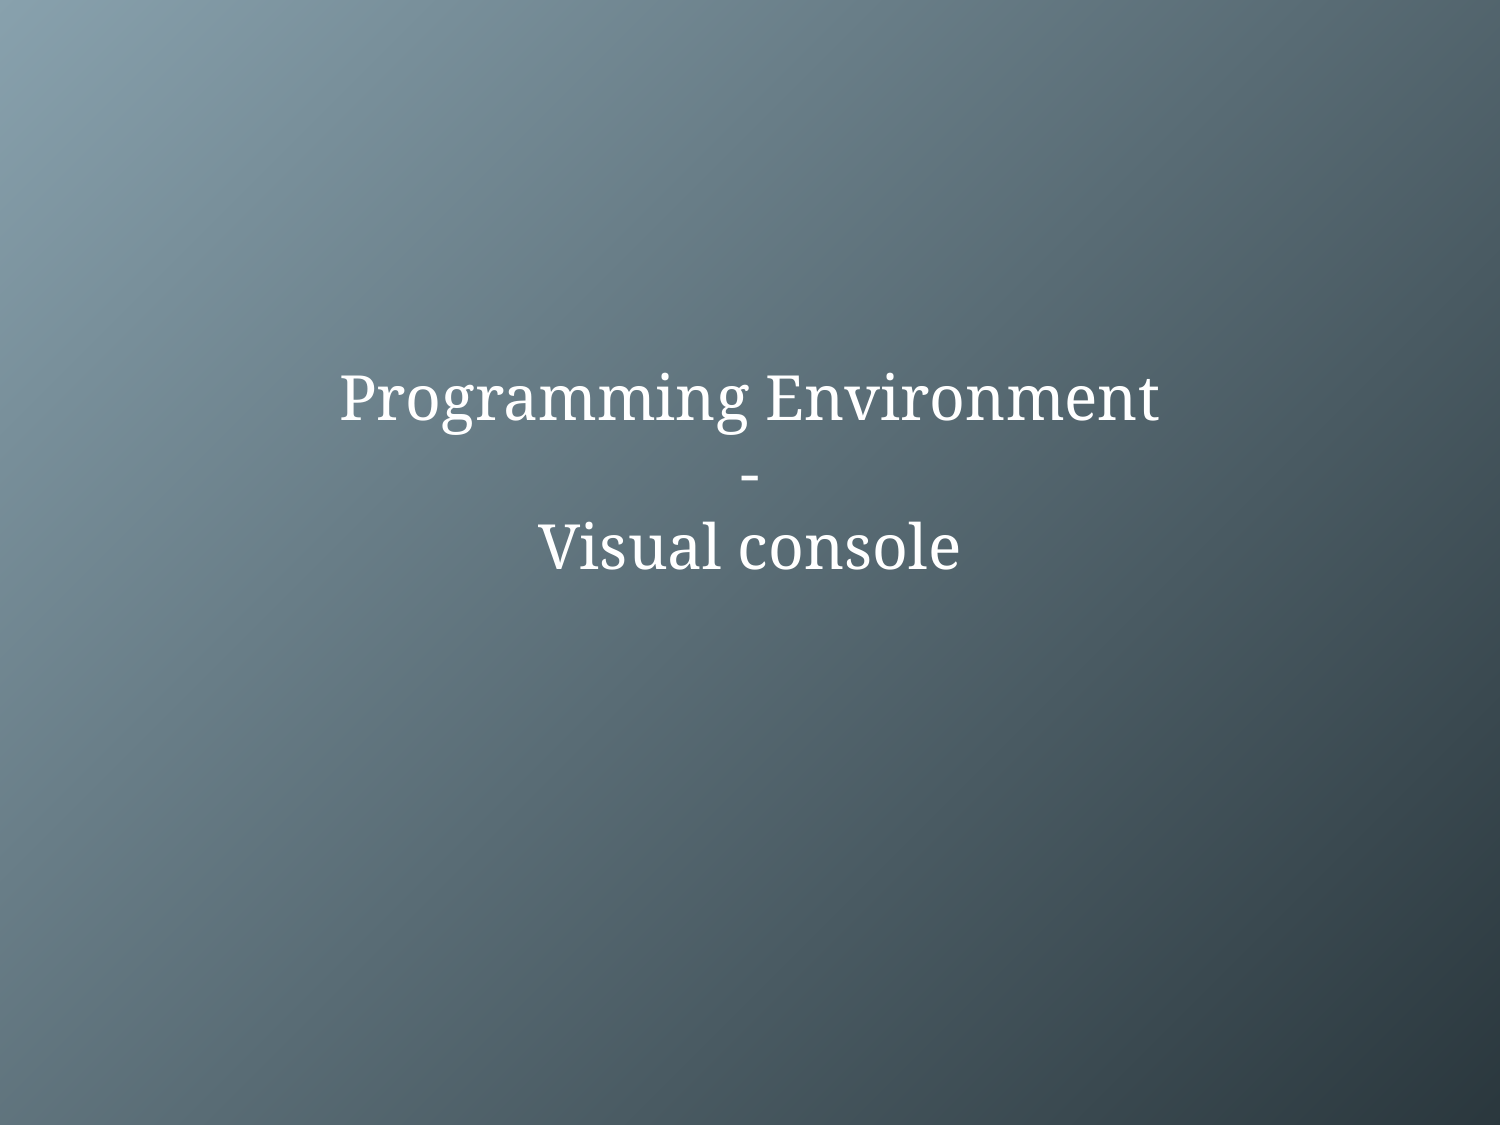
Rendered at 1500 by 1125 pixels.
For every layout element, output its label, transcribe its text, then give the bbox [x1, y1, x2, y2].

title Programming Environment - Visual console [112, 349, 1388, 591]
